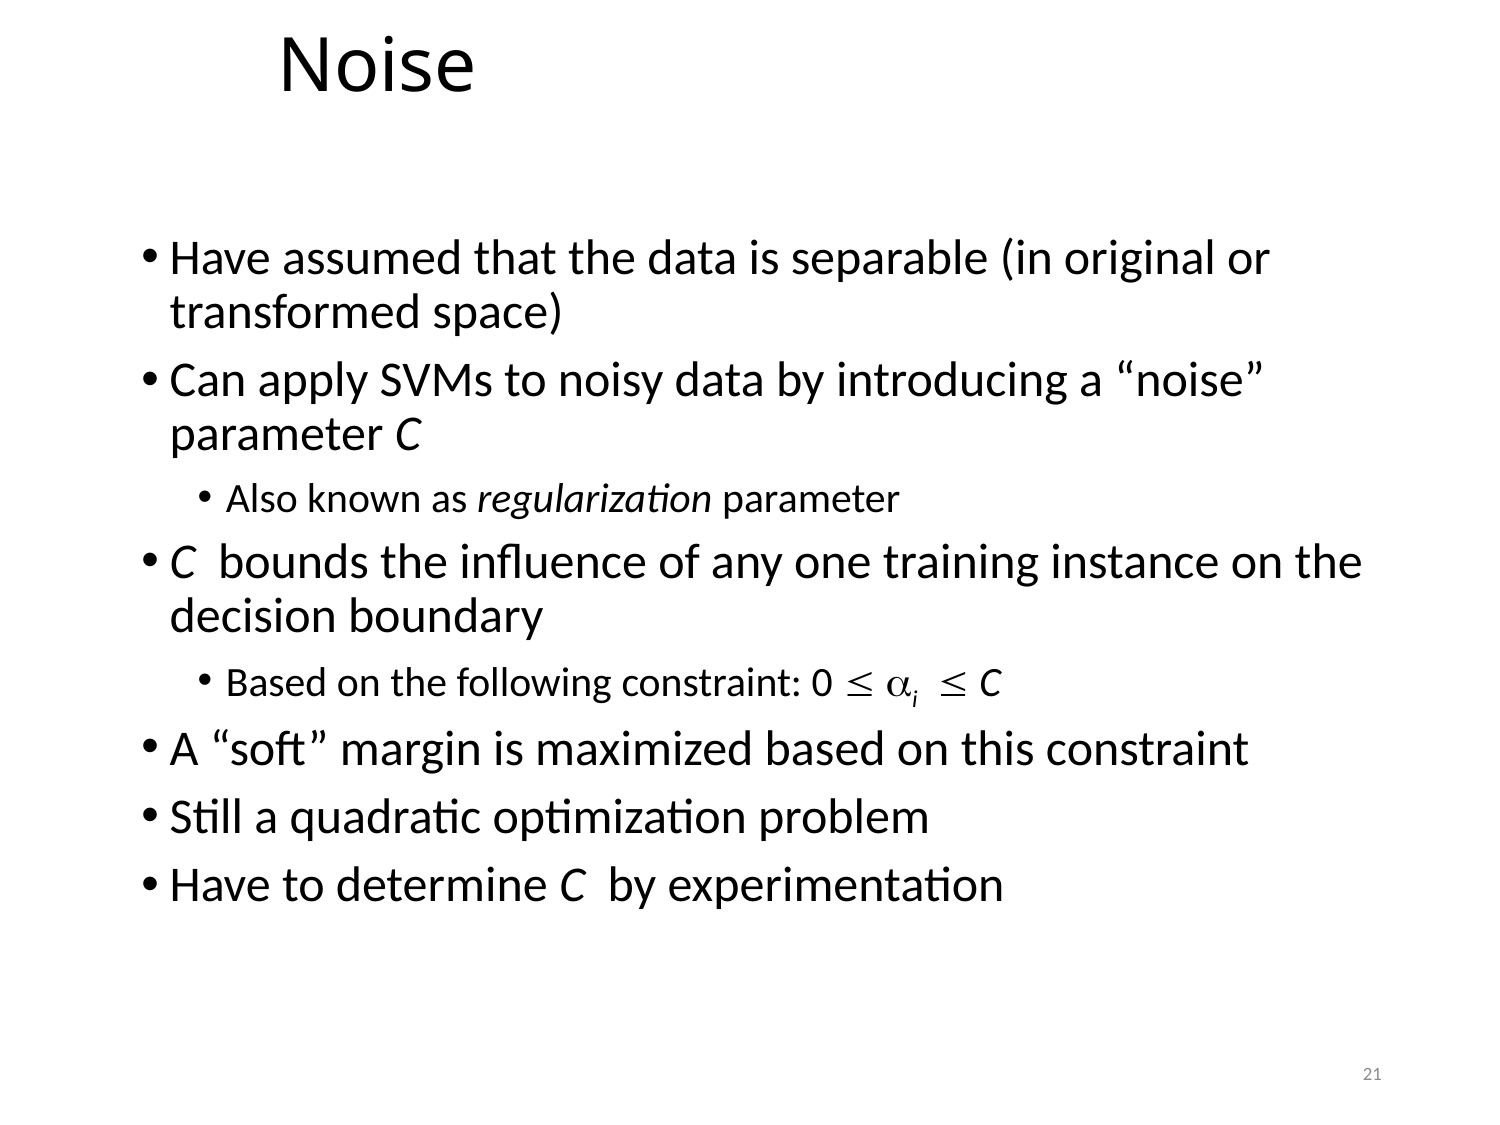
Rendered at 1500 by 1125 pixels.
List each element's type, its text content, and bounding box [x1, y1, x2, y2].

slide_number 21 [1059, 1042, 1397, 1103]
title Noise [262, 0, 1500, 148]
list Have assumed that the data is separable (in original or transformed space) Can apply SVMs to noisy data by introducing a “noise” parameter C Also known as regularization parameter C bounds the influence of any one training instance on the decision boundary Based on the following constraint: 0  i  C A “soft” margin is maximized based on this constraint Still a quadratic optimization problem Have to determine C by experimentation [126, 223, 1388, 921]
